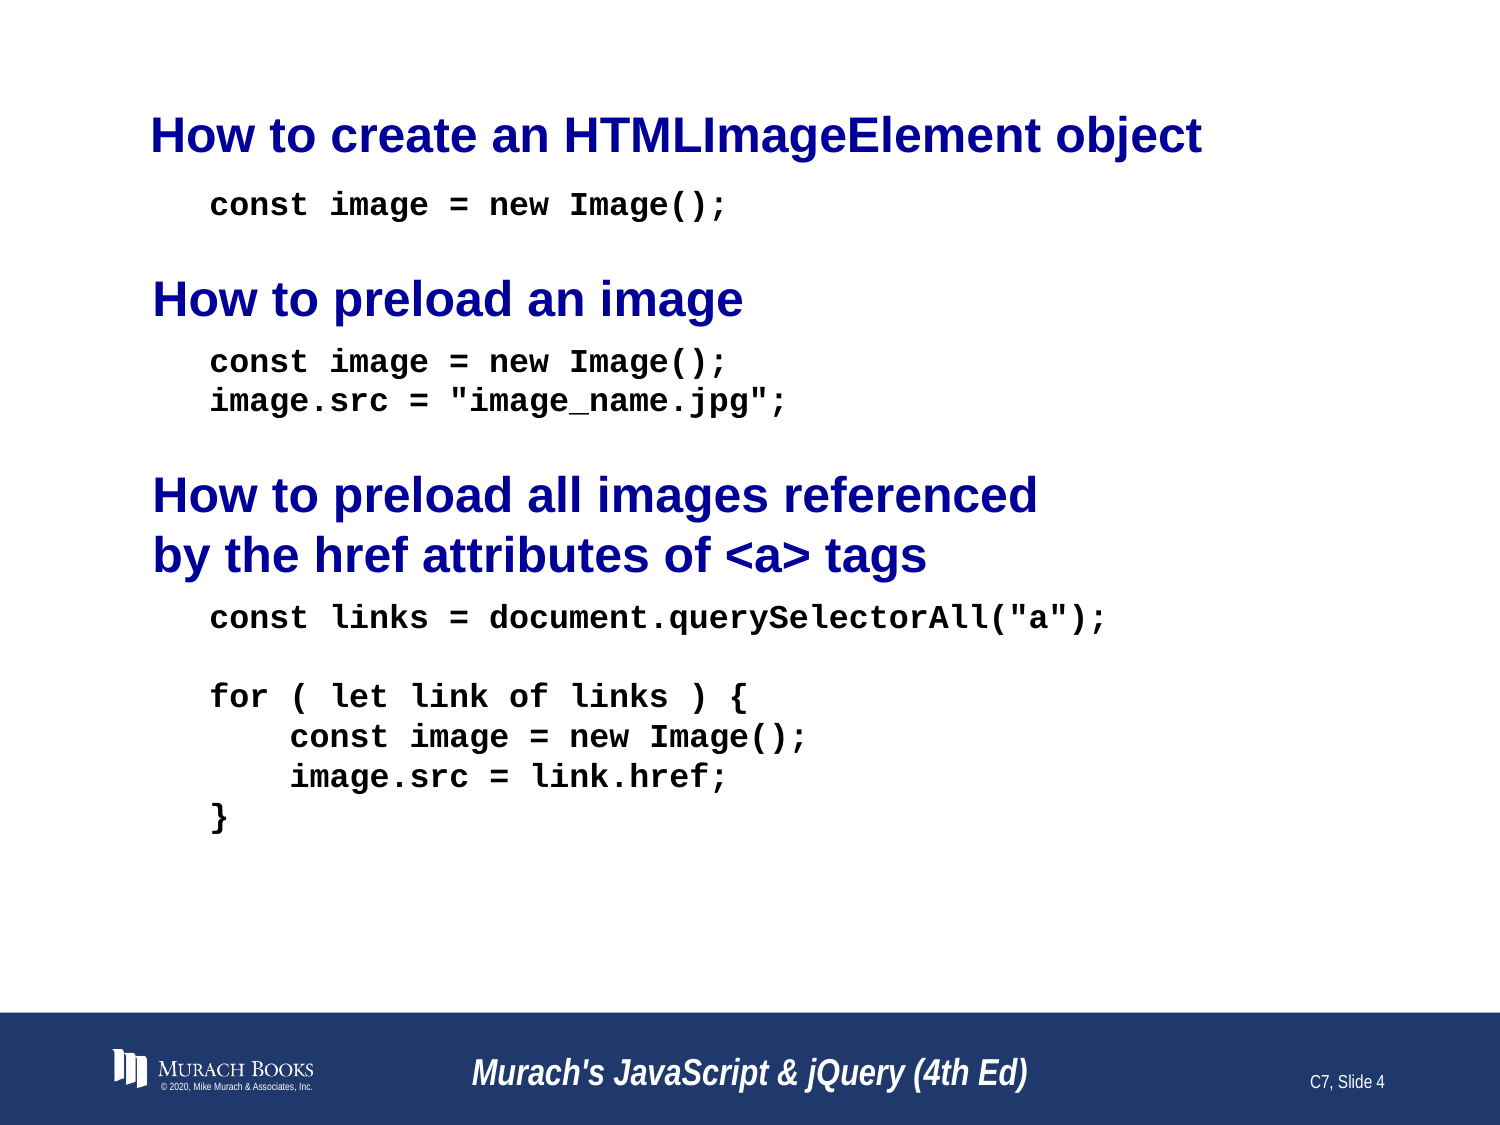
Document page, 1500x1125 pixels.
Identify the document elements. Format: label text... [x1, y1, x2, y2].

list const image = new Image(); How to preload an image const image = new Image(); image.src = "image_name.jpg"; How to preload all images referenced by the href attributes of <a> tags const links = document.querySelectorAll("a"); for ( let link of links ) { const image = new Image(); image.src = link.href; } [137, 174, 1350, 975]
slide_number C7, Slide 4 [1087, 1025, 1400, 1100]
footer © 2020, Mike Murach & Associates, Inc. [12, 1025, 463, 1100]
title How to create an HTMLImageElement object [150, 102, 1350, 164]
slide_number Murach's JavaScript & jQuery (4th Ed) [463, 1025, 1050, 1100]
